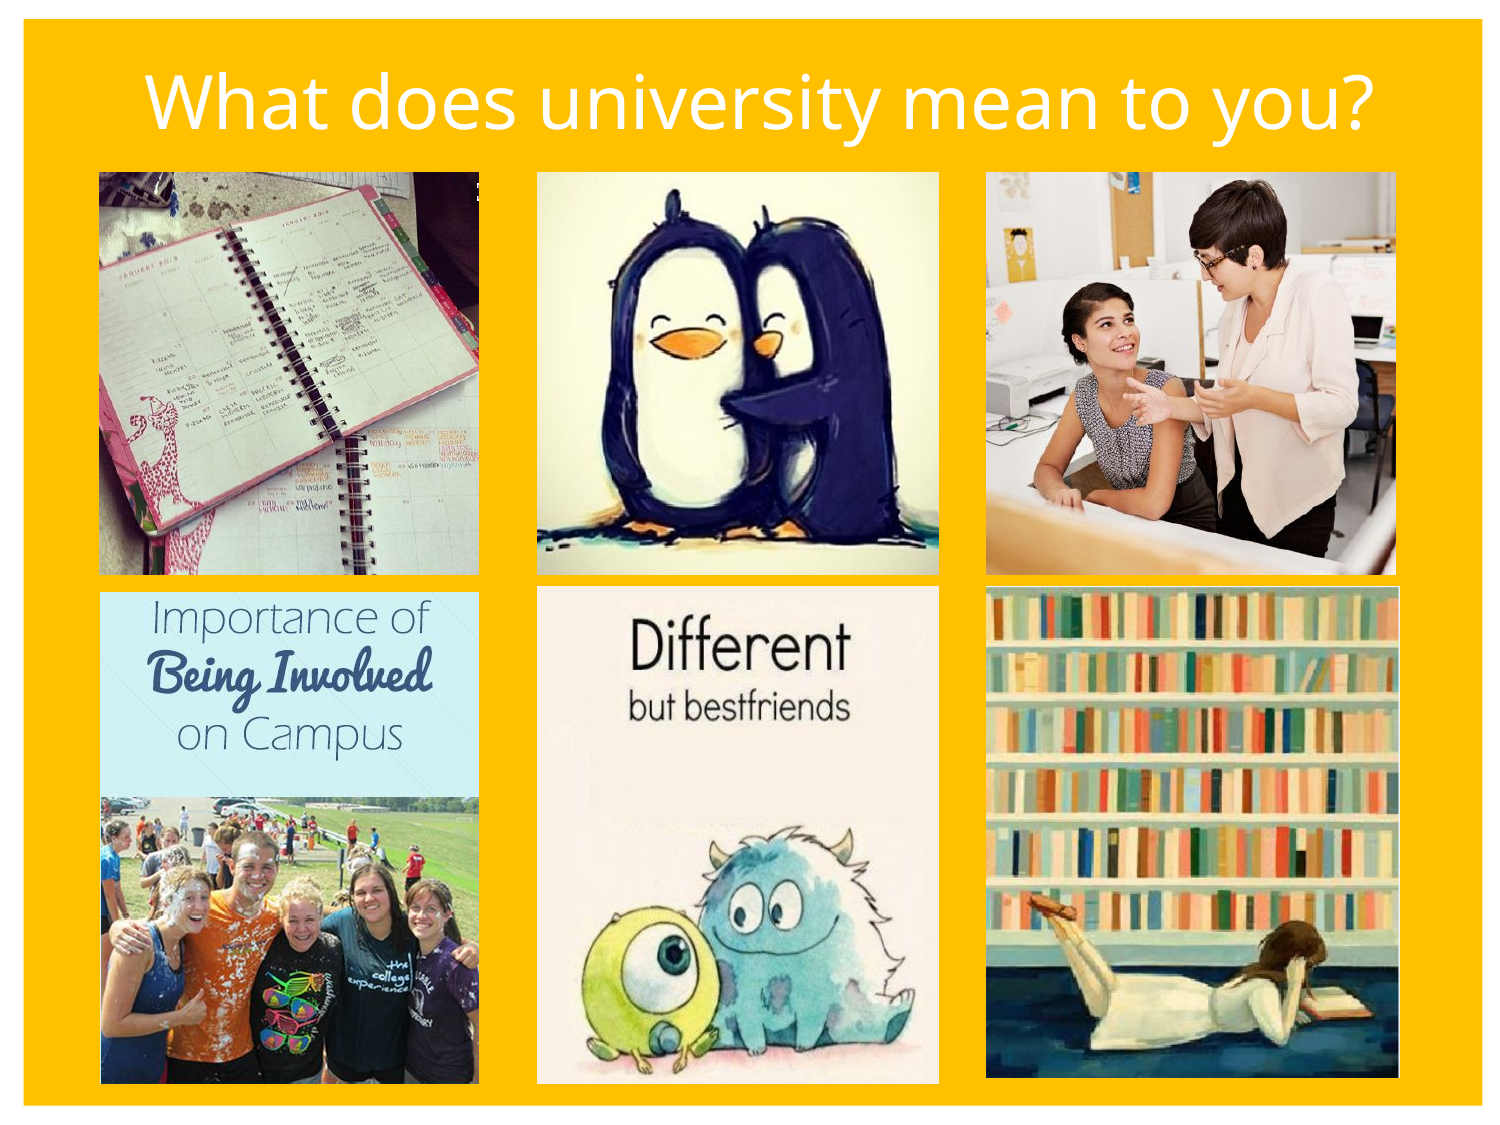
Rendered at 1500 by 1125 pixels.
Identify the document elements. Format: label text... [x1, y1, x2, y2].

picture [537, 585, 940, 1084]
picture [985, 172, 1397, 575]
picture [537, 172, 940, 575]
picture [985, 585, 1400, 1078]
text_box [22, 17, 1484, 1108]
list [99, 172, 479, 575]
title What does university mean to you? [85, 19, 1436, 180]
picture [100, 592, 479, 1085]
